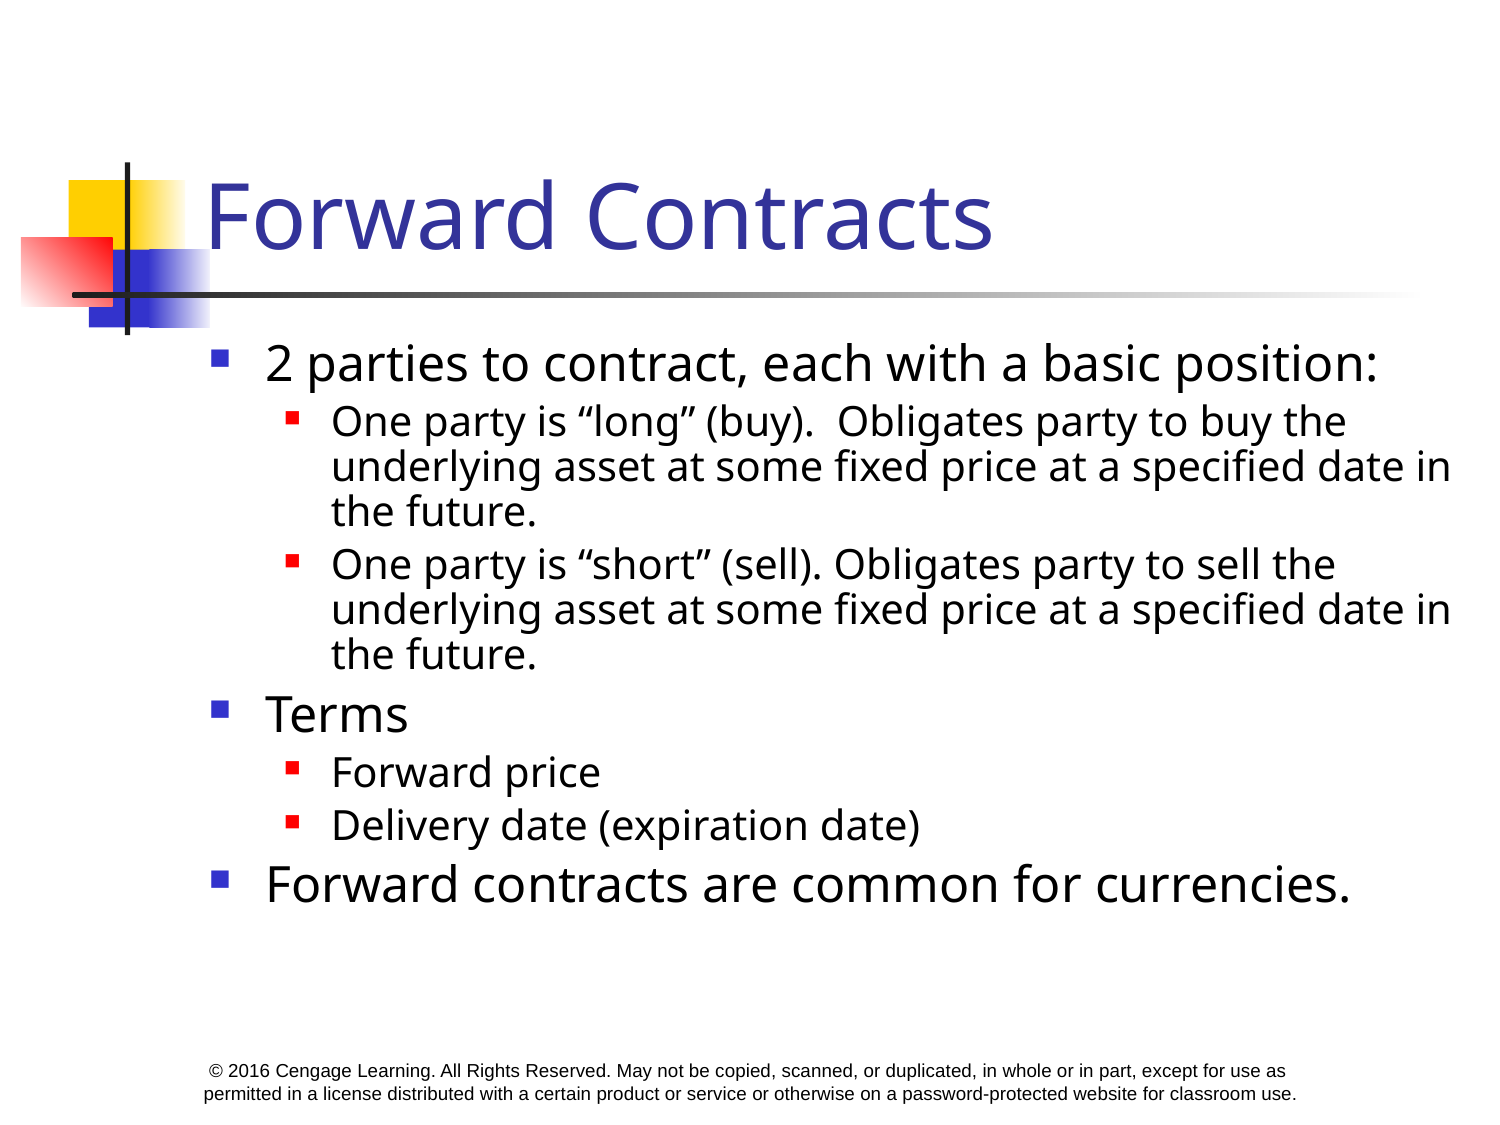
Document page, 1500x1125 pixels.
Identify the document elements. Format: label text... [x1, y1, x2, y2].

title Forward Contracts [188, 34, 1468, 276]
list 2 parties to contract, each with a basic position: One party is “long” (buy). Obligates party to buy the underlying asset at some fixed price at a specified date in the future. One party is “short” (sell). Obligates party to sell the underlying asset at some fixed price at a specified date in the future. Terms Forward price Delivery date (expiration date) Forward contracts are common for currencies. [193, 330, 1470, 1007]
